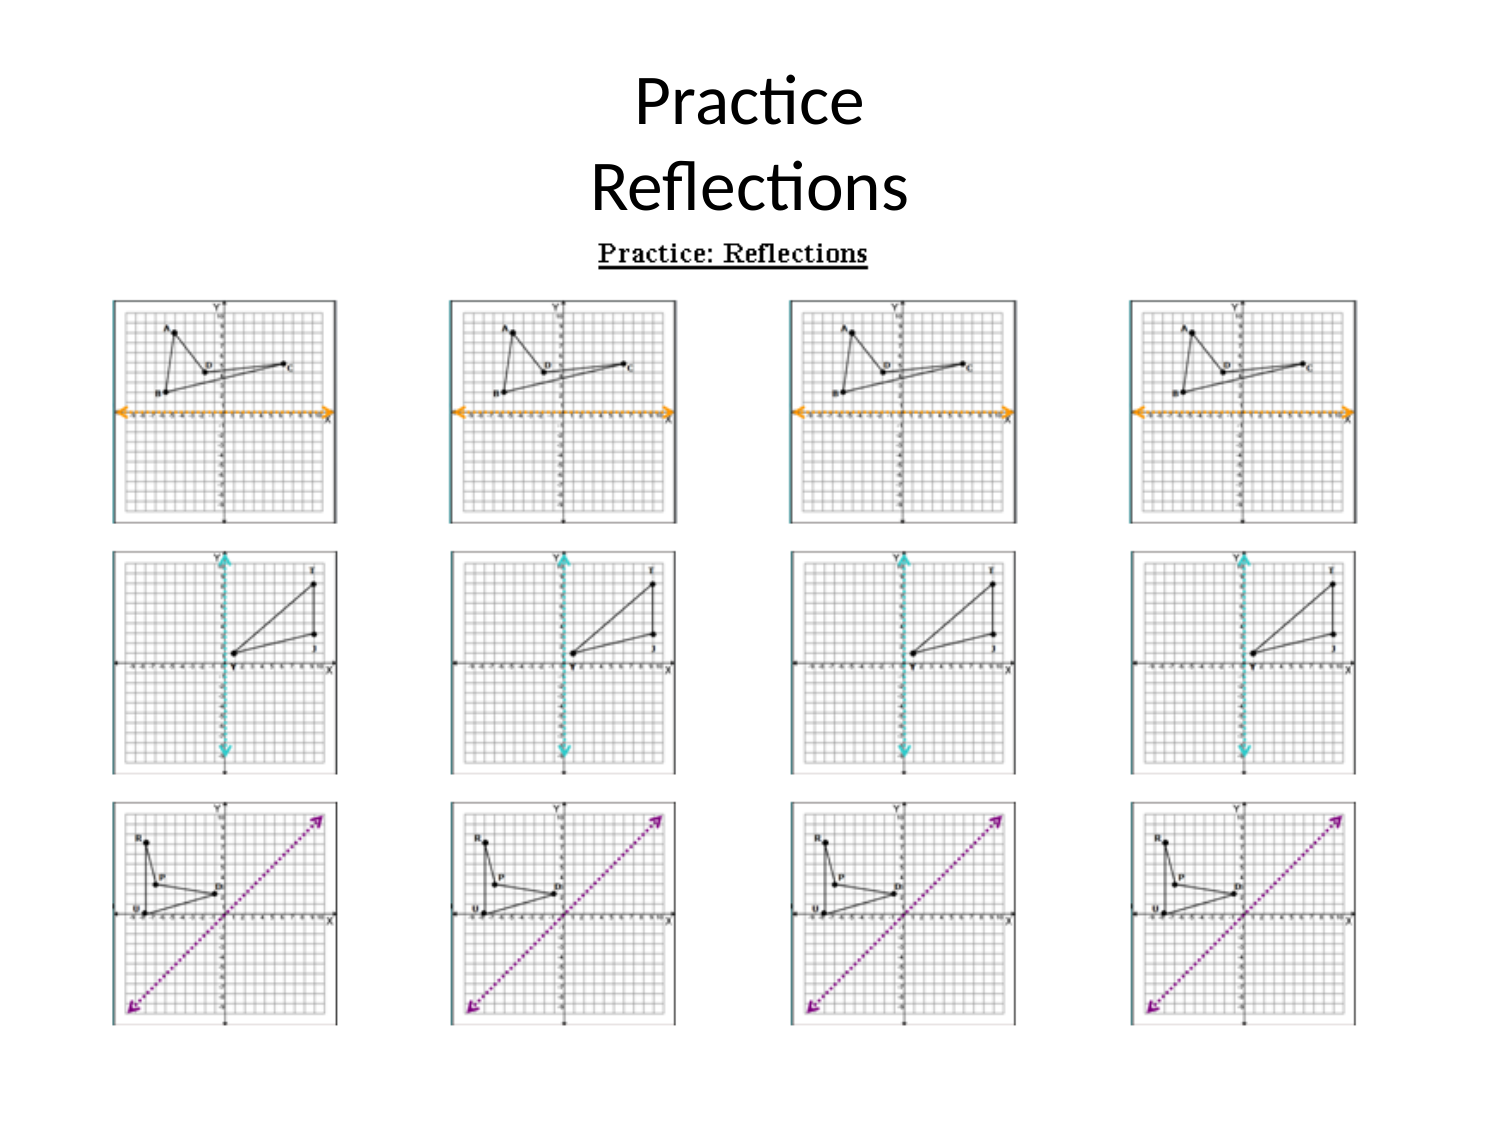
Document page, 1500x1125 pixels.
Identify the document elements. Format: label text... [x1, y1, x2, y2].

picture [99, 237, 1376, 1036]
title Practice Reflections [75, 45, 1425, 233]
